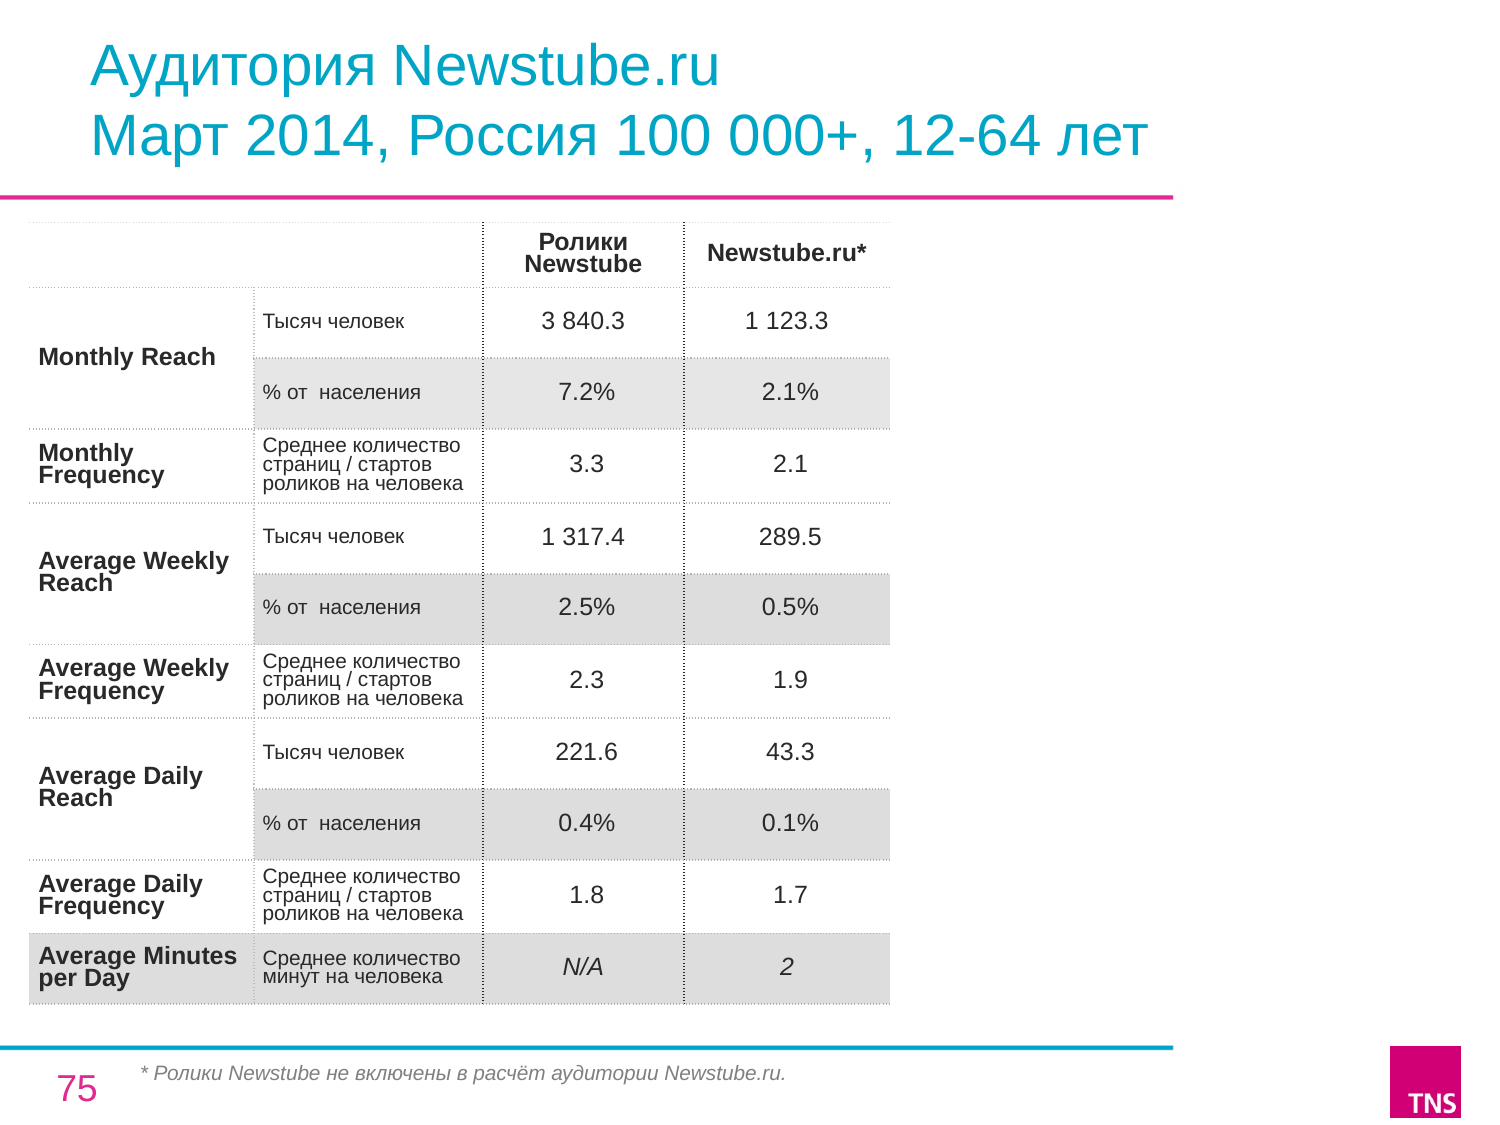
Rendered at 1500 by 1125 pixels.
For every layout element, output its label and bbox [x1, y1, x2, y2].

slide_number [40, 1055, 392, 1125]
text_box [124, 1052, 1463, 1092]
table_header [29, 223, 890, 287]
table_cell [29, 287, 890, 1004]
picture [0, 0, 1500, 1125]
title [74, 8, 1476, 187]
